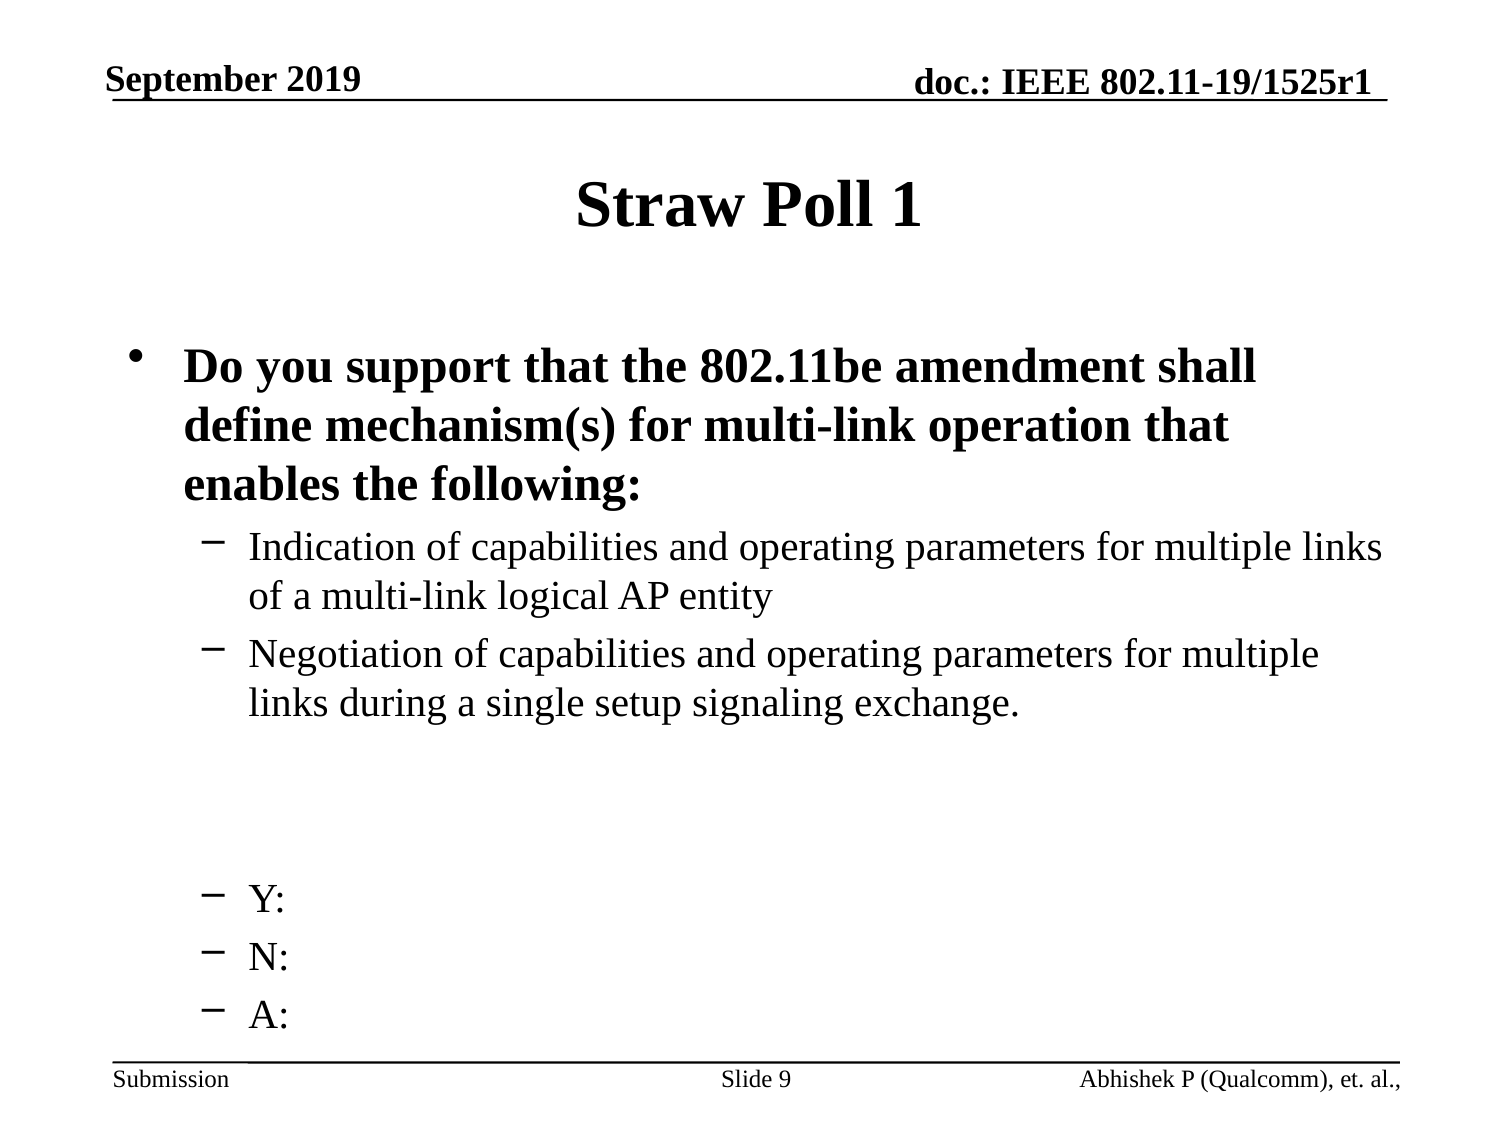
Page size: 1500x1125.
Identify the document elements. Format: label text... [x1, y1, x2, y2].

footer Abhishek P (Qualcomm), et. al., [949, 1061, 1402, 1093]
title Straw Poll 1 [112, 112, 1388, 288]
list Do you support that the 802.11be amendment shall define mechanism(s) for multi-link operation that enables the following: Indication of capabilities and operating parameters for multiple links of a multi-link logical AP entity Negotiation of capabilities and operating parameters for multiple links during a single setup signaling exchange. Y: N: A: [112, 324, 1402, 1052]
slide_number Slide 9 [712, 1061, 801, 1093]
